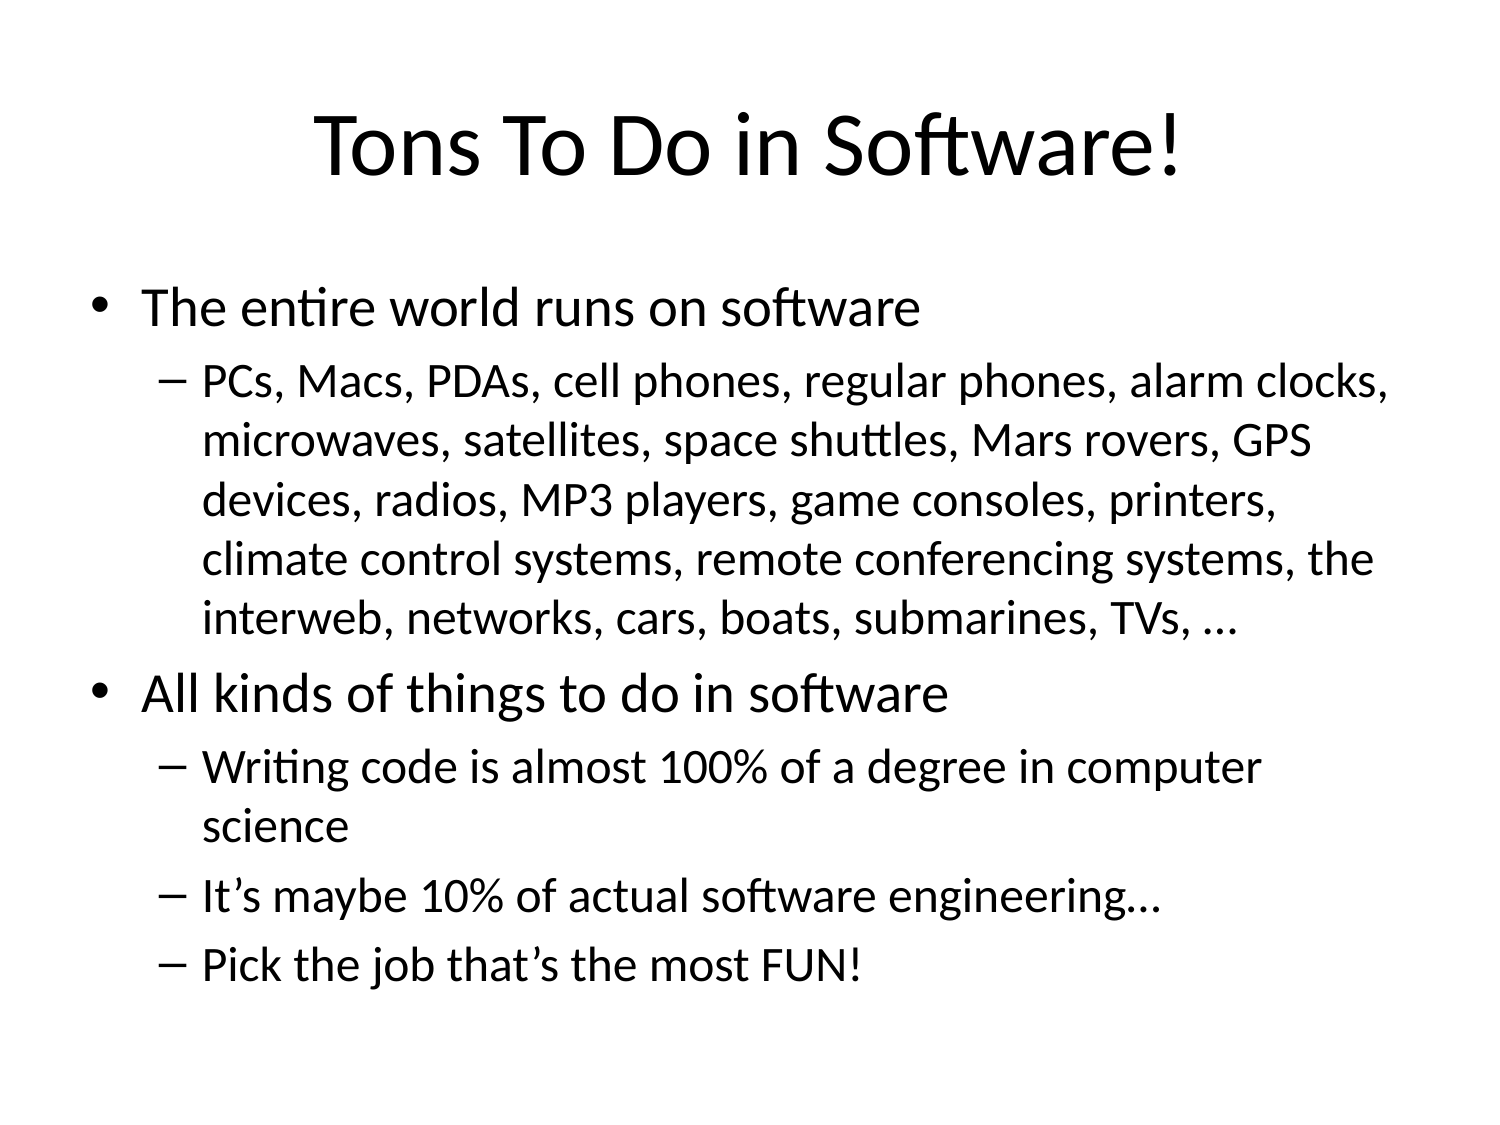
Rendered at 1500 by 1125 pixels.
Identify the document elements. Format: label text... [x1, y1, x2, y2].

list The entire world runs on software PCs, Macs, PDAs, cell phones, regular phones, alarm clocks, microwaves, satellites, space shuttles, Mars rovers, GPS devices, radios, MP3 players, game consoles, printers, climate control systems, remote conferencing systems, the interweb, networks, cars, boats, submarines, TVs, … All kinds of things to do in software Writing code is almost 100% of a degree in computer science It’s maybe 10% of actual software engineering… Pick the job that’s the most FUN! [75, 262, 1425, 1005]
title Tons To Do in Software! [75, 45, 1425, 233]
